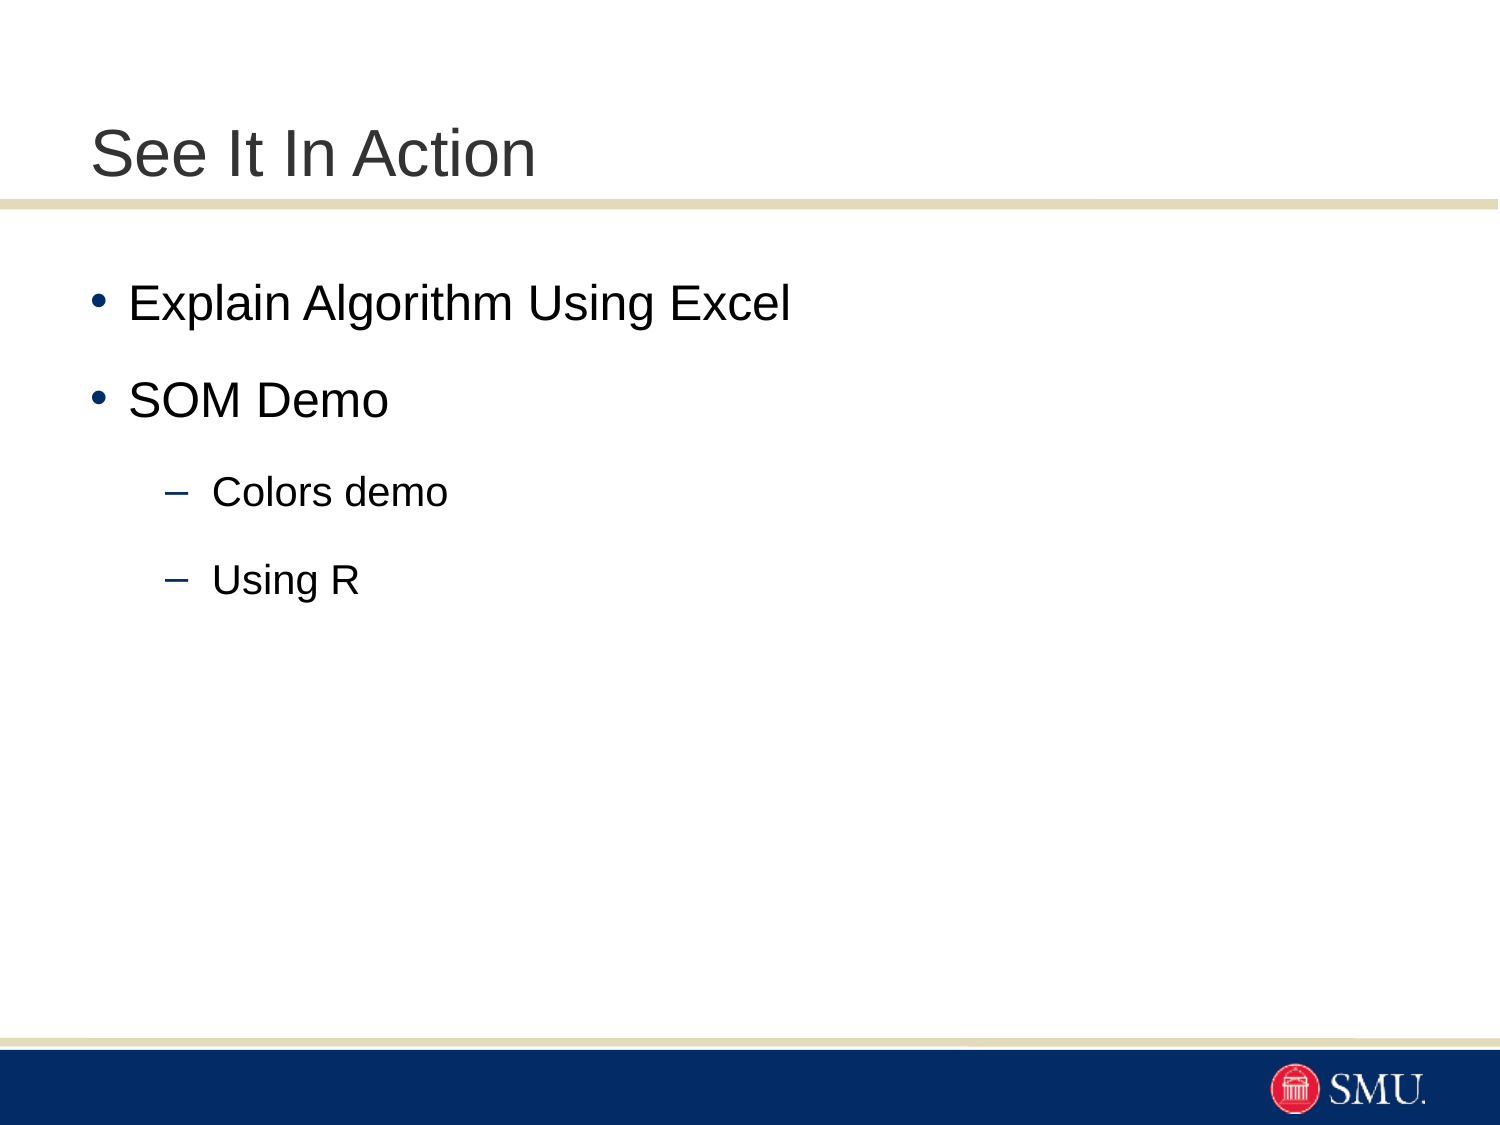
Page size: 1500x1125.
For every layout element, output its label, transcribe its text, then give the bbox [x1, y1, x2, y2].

picture [1270, 1063, 1425, 1114]
title See It In Action [75, 9, 1425, 198]
list Explain Algorithm Using Excel SOM Demo Colors demo Using R [75, 262, 1425, 1005]
